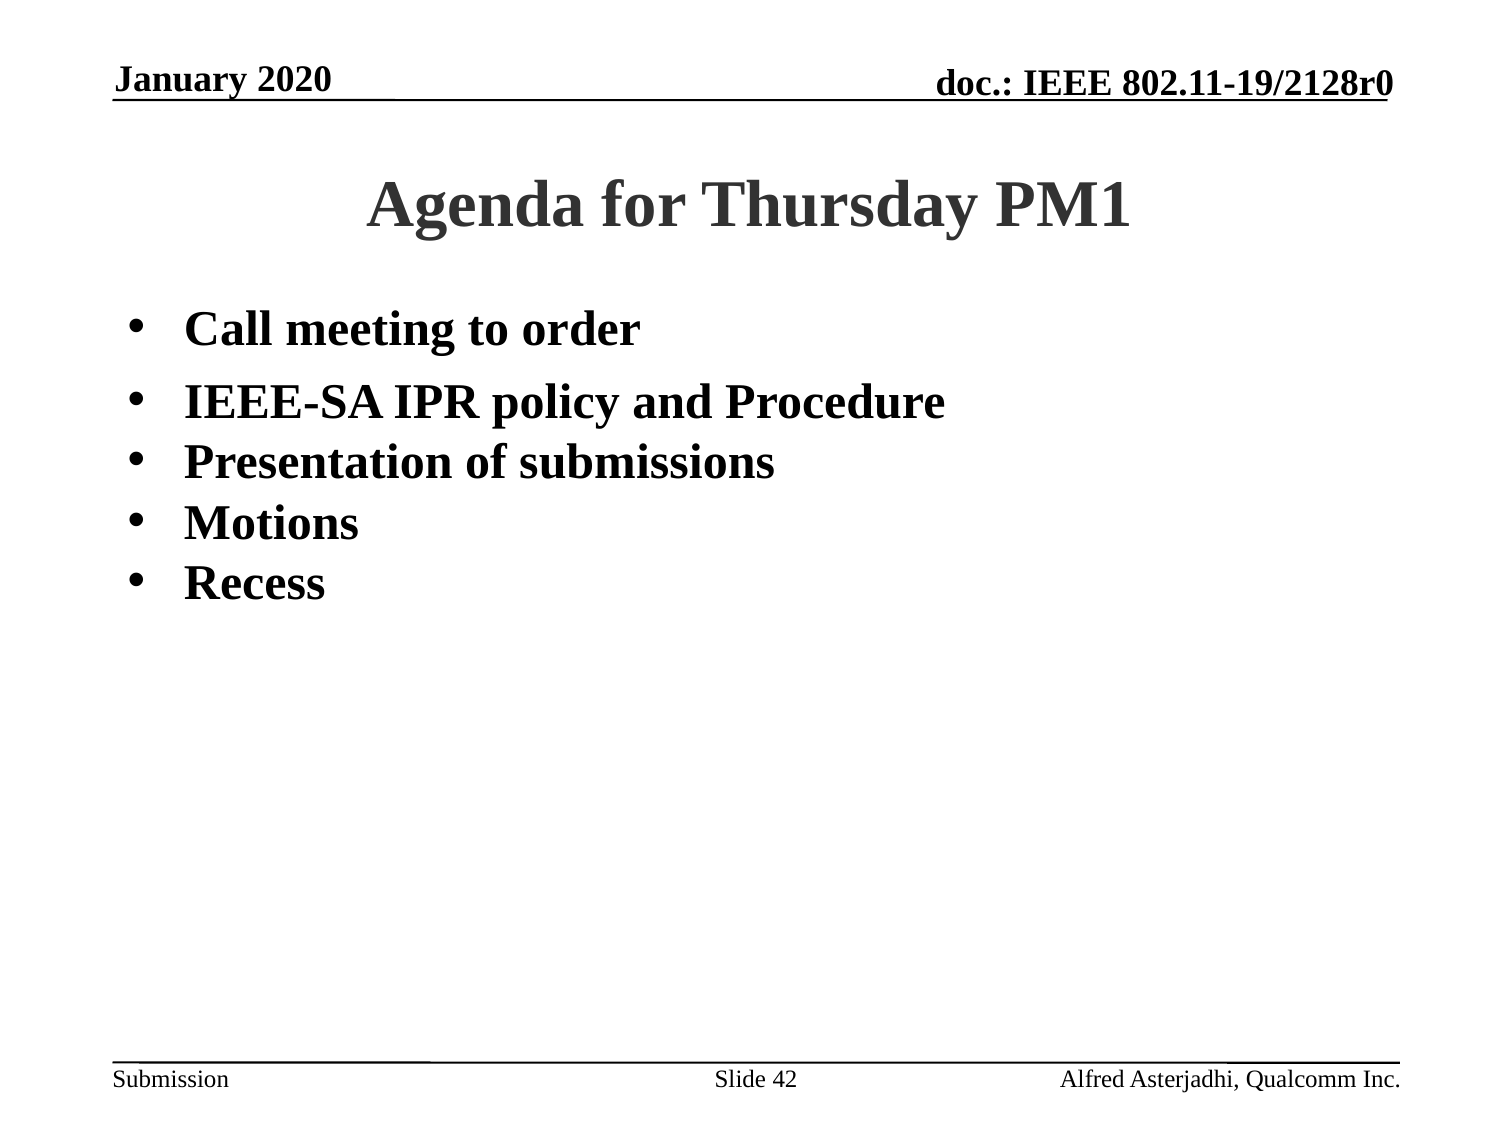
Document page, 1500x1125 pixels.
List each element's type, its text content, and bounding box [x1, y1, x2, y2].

list Call meeting to order IEEE-SA IPR policy and Procedure Presentation of submissions Motions Recess [112, 299, 1388, 975]
slide_number Slide 42 [712, 1061, 800, 1123]
title Agenda for Thursday PM1 [62, 112, 1438, 288]
footer Alfred Asterjadhi, Qualcomm Inc. [878, 1061, 1402, 1093]
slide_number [114, 54, 493, 100]
